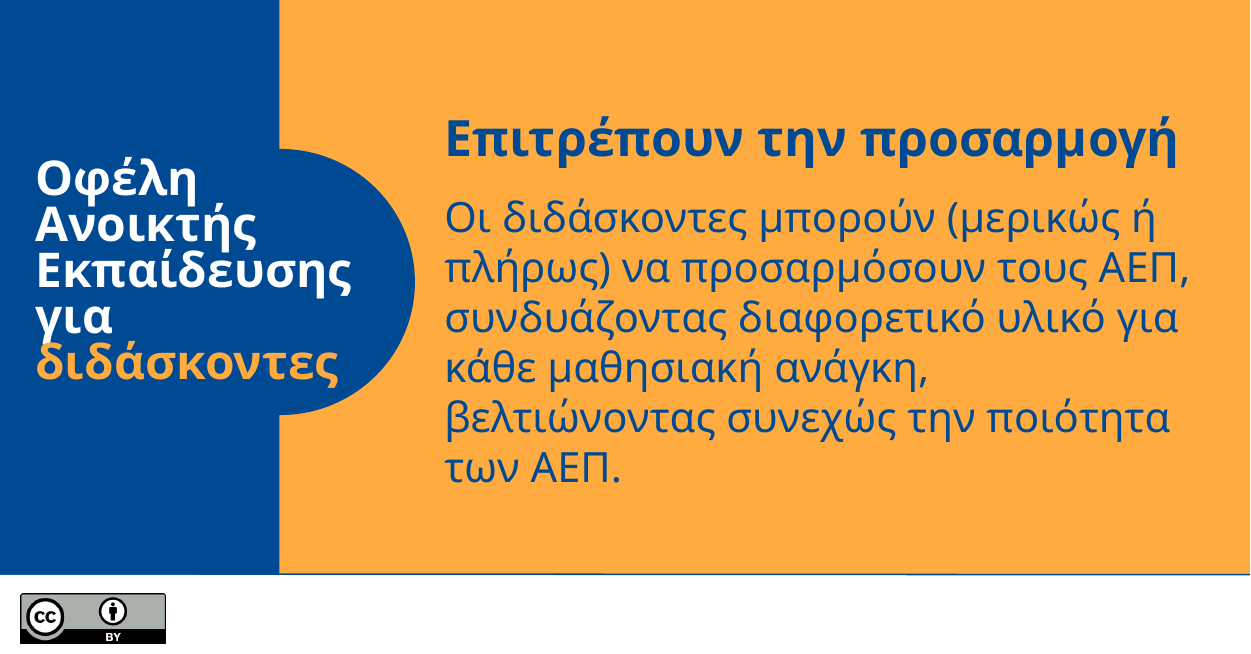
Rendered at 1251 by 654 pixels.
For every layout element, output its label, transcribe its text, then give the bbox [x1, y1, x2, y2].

text_box [0, 582, 1250, 654]
text_box [0, 0, 280, 573]
text_box [226, 404, 334, 416]
picture [20, 592, 166, 645]
text_box Επιτρέπουν την προσαρμογή Οι διδάσκοντες μπορούν (μερικώς ή πλήρως) να προσαρμόσουν τους ΑΕΠ, συνδυάζοντας διαφορετικό υλικό για κάθε μαθησιακή ανάγκη, βελτιώνοντας συνεχώς την ποιότητα των ΑΕΠ. [429, 91, 1223, 507]
text_box Οφέλη Ανοικτής Εκπαίδευσης για διδάσκοντες [20, 144, 377, 404]
text_box [377, 189, 415, 375]
